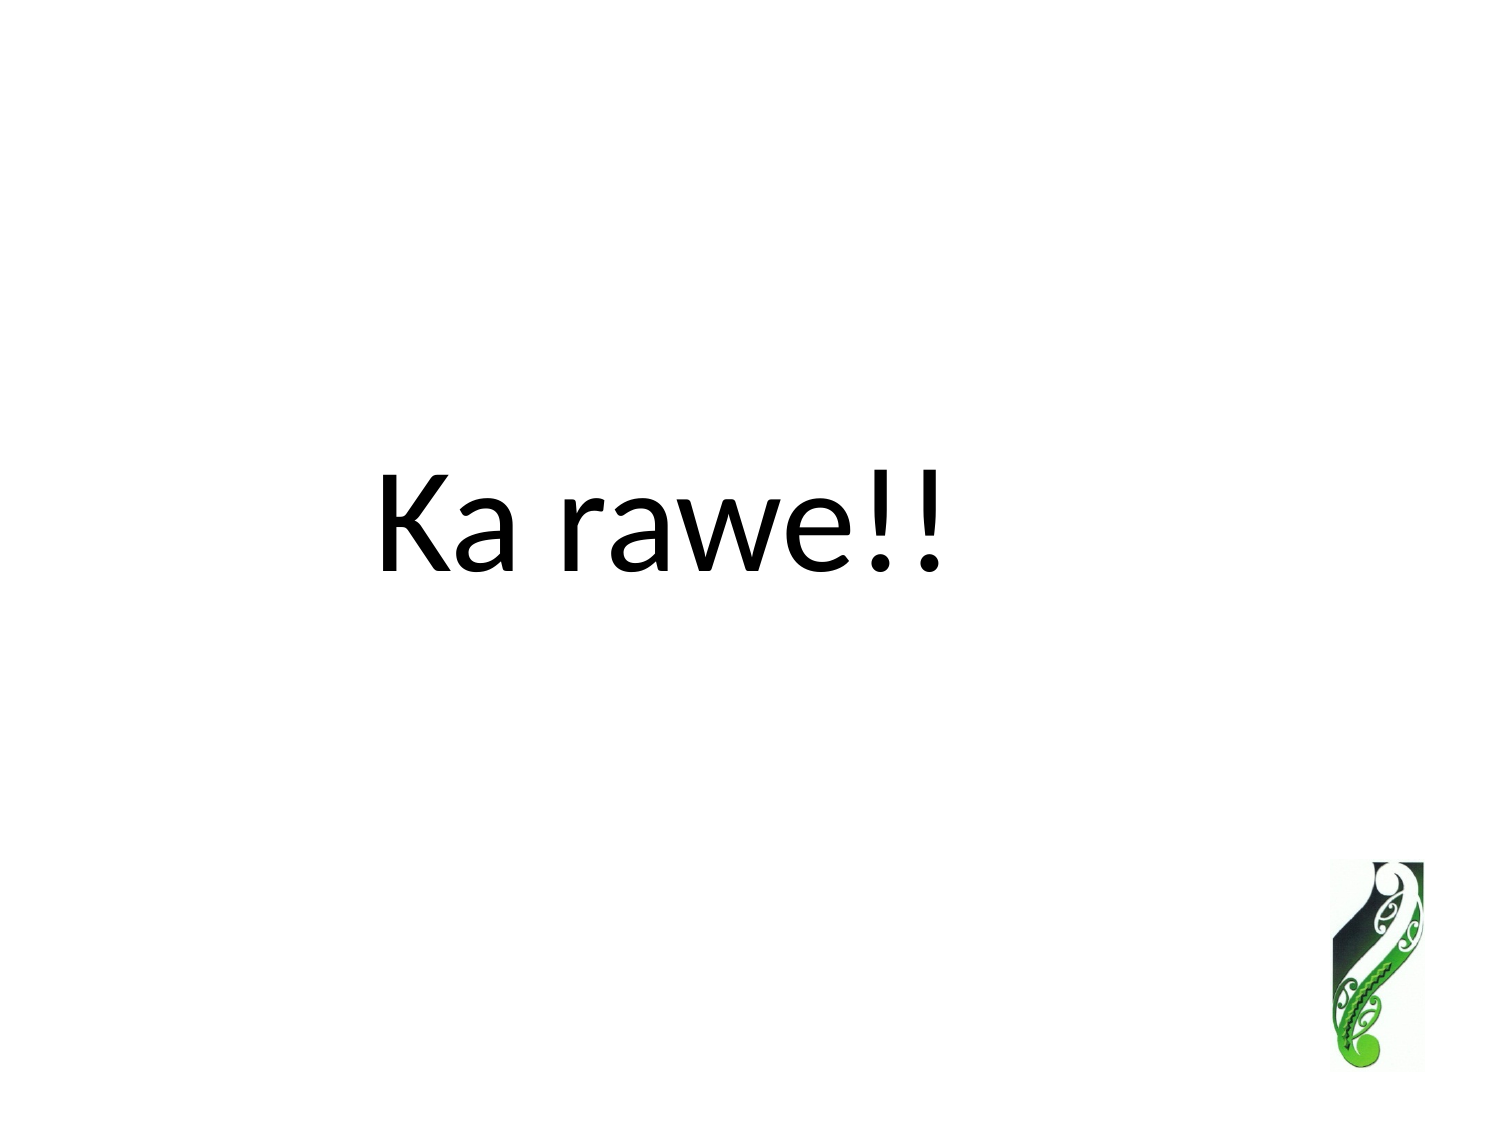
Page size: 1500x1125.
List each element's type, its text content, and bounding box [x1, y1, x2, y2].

picture [1330, 859, 1426, 1073]
text_box Ka rawe!! [360, 414, 1092, 610]
